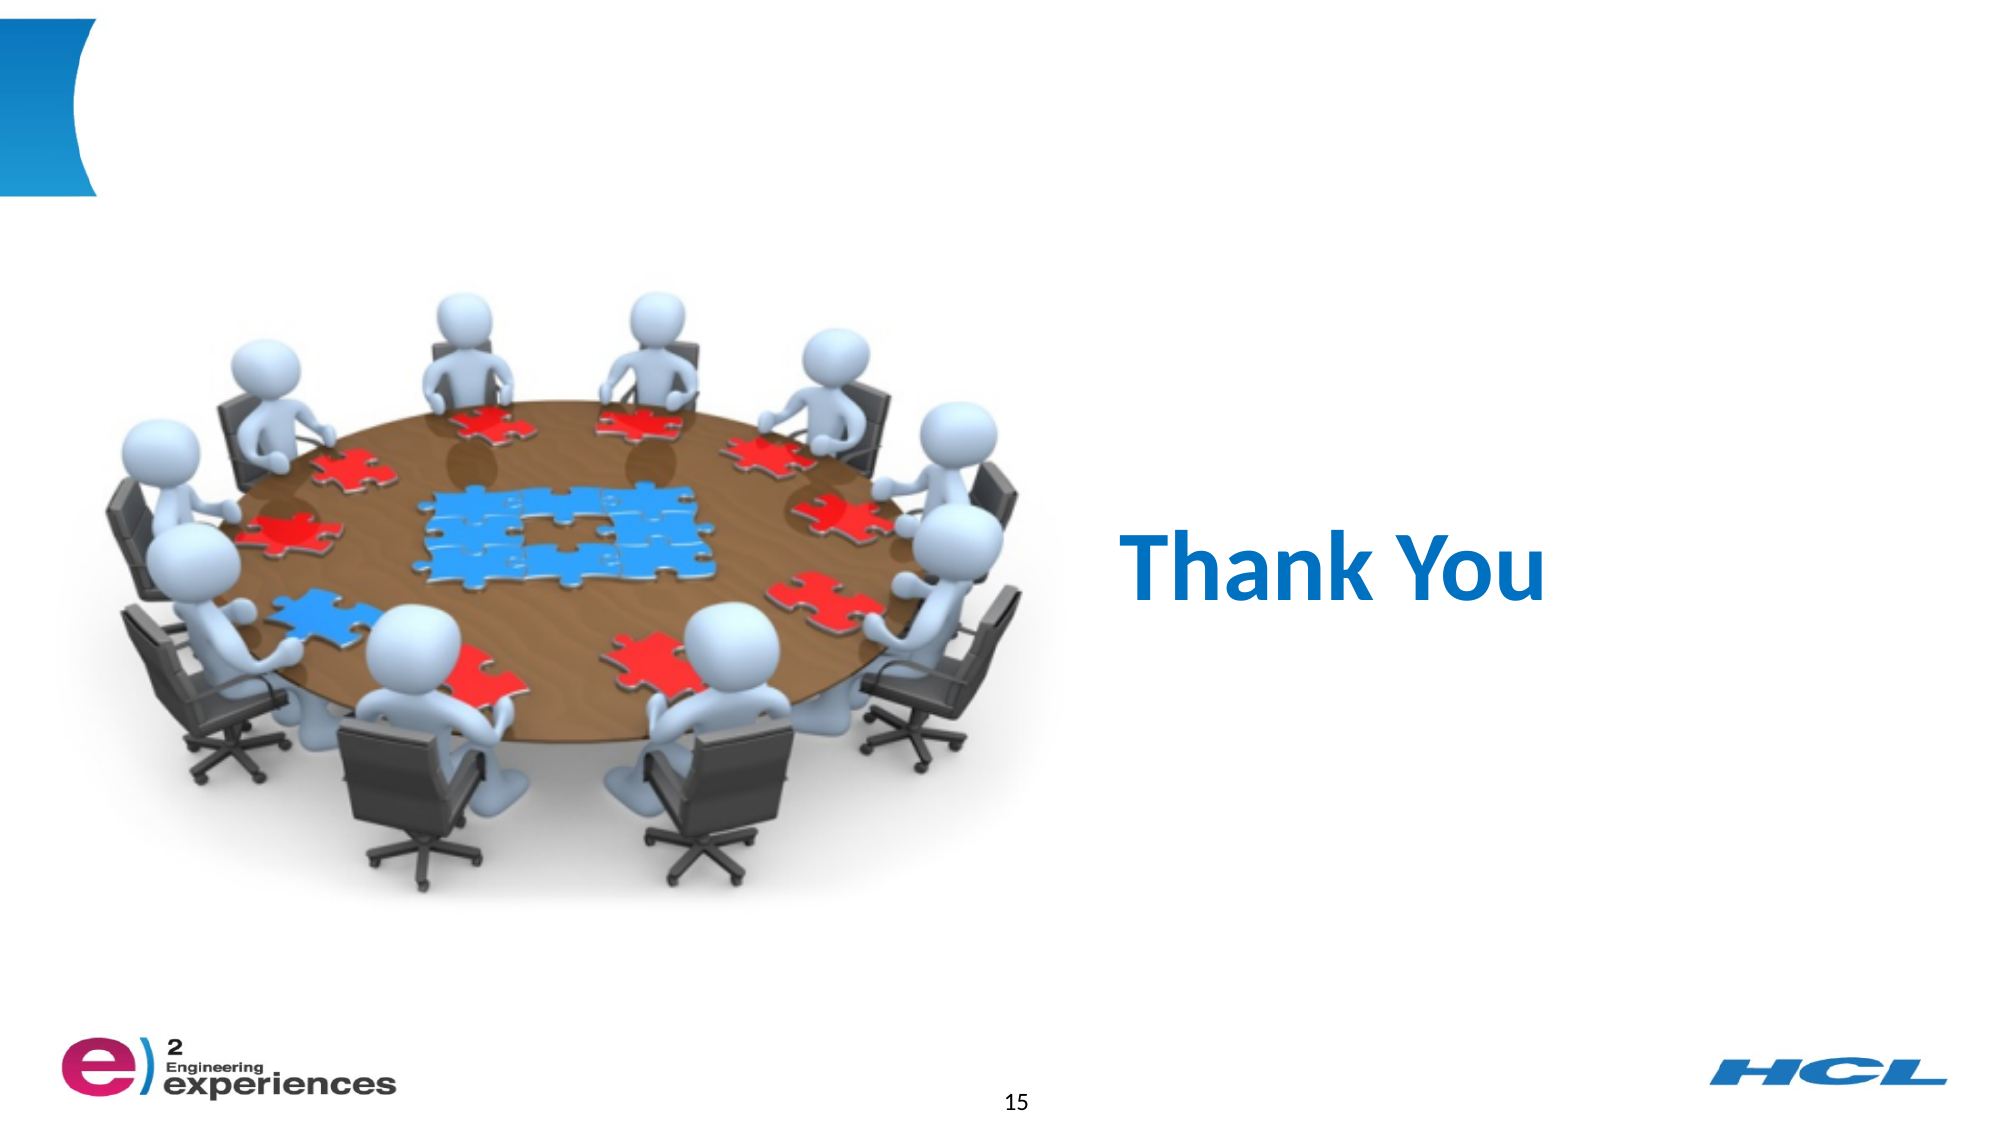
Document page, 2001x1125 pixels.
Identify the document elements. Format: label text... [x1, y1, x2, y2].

picture [0, 0, 2000, 1125]
text_box Thank You [1101, 490, 1967, 897]
